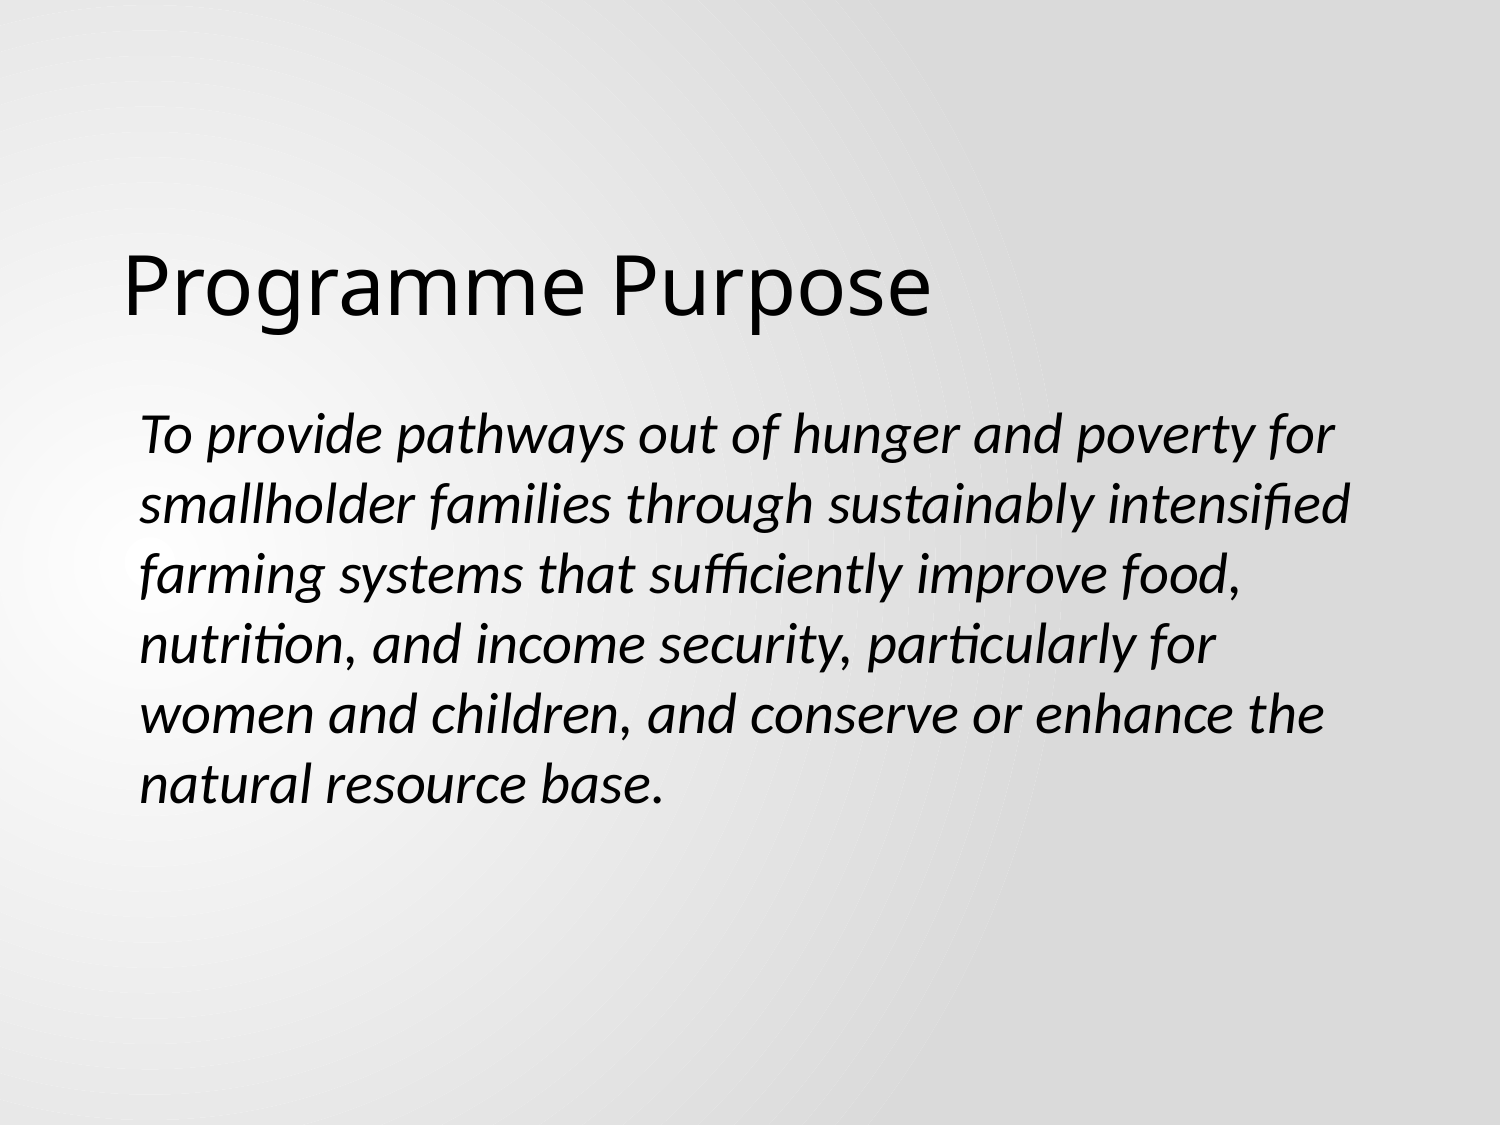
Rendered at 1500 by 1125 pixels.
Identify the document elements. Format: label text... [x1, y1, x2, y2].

list Programme Purpose [87, 224, 1363, 363]
text_box To provide pathways out of hunger and poverty for smallholder families through sustainably intensified farming systems that sufficiently improve food, nutrition, and income security, particularly for women and children, and conserve or enhance the natural resource base. [124, 387, 1388, 823]
